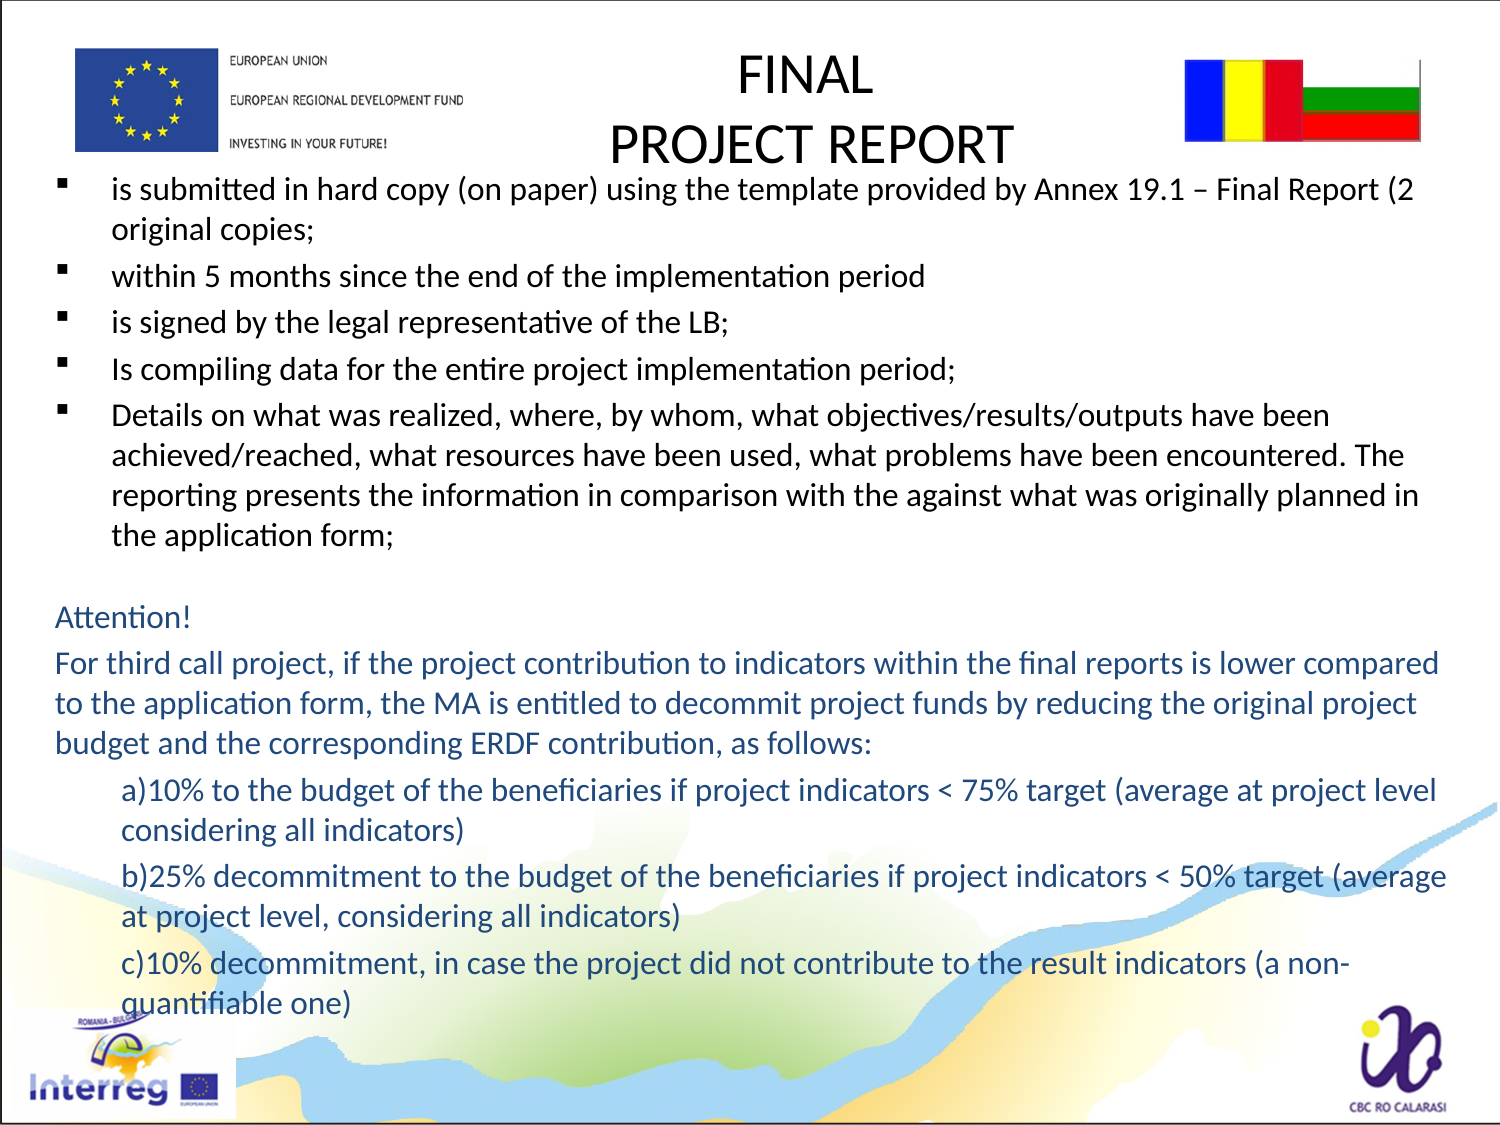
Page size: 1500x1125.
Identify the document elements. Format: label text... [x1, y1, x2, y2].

picture [0, 0, 1500, 1125]
list is submitted in hard copy (on paper) using the template provided by Annex 19.1 – Final Report (2 original copies; within 5 months since the end of the implementation period is signed by the legal representative of the LB; Is compiling data for the entire project implementation period; Details on what was realized, where, by whom, what objectives/results/outputs have been achieved/reached, what resources have been used, what problems have been encountered. The reporting presents the information in comparison with the against what was originally planned in the application form; Attention! For third call project, if the project contribution to indicators within the final reports is lower compared to the application form, the MA is entitled to decommit project funds by reducing the original project budget and the corresponding ERDF contribution, as follows: a)10% to the budget of the beneficiaries if project indicators < 75% target (average at project level considering all indicators) b)25% decommitment to the budget of the beneficiaries if project indicators < 50% target (average at project level, considering all indicators) c)10% decommitment, in case the project did not contribute to the result indicators (a non-quantifiable one) [39, 159, 1466, 1011]
title FINAL PROJECT REPORT [449, 11, 1176, 159]
